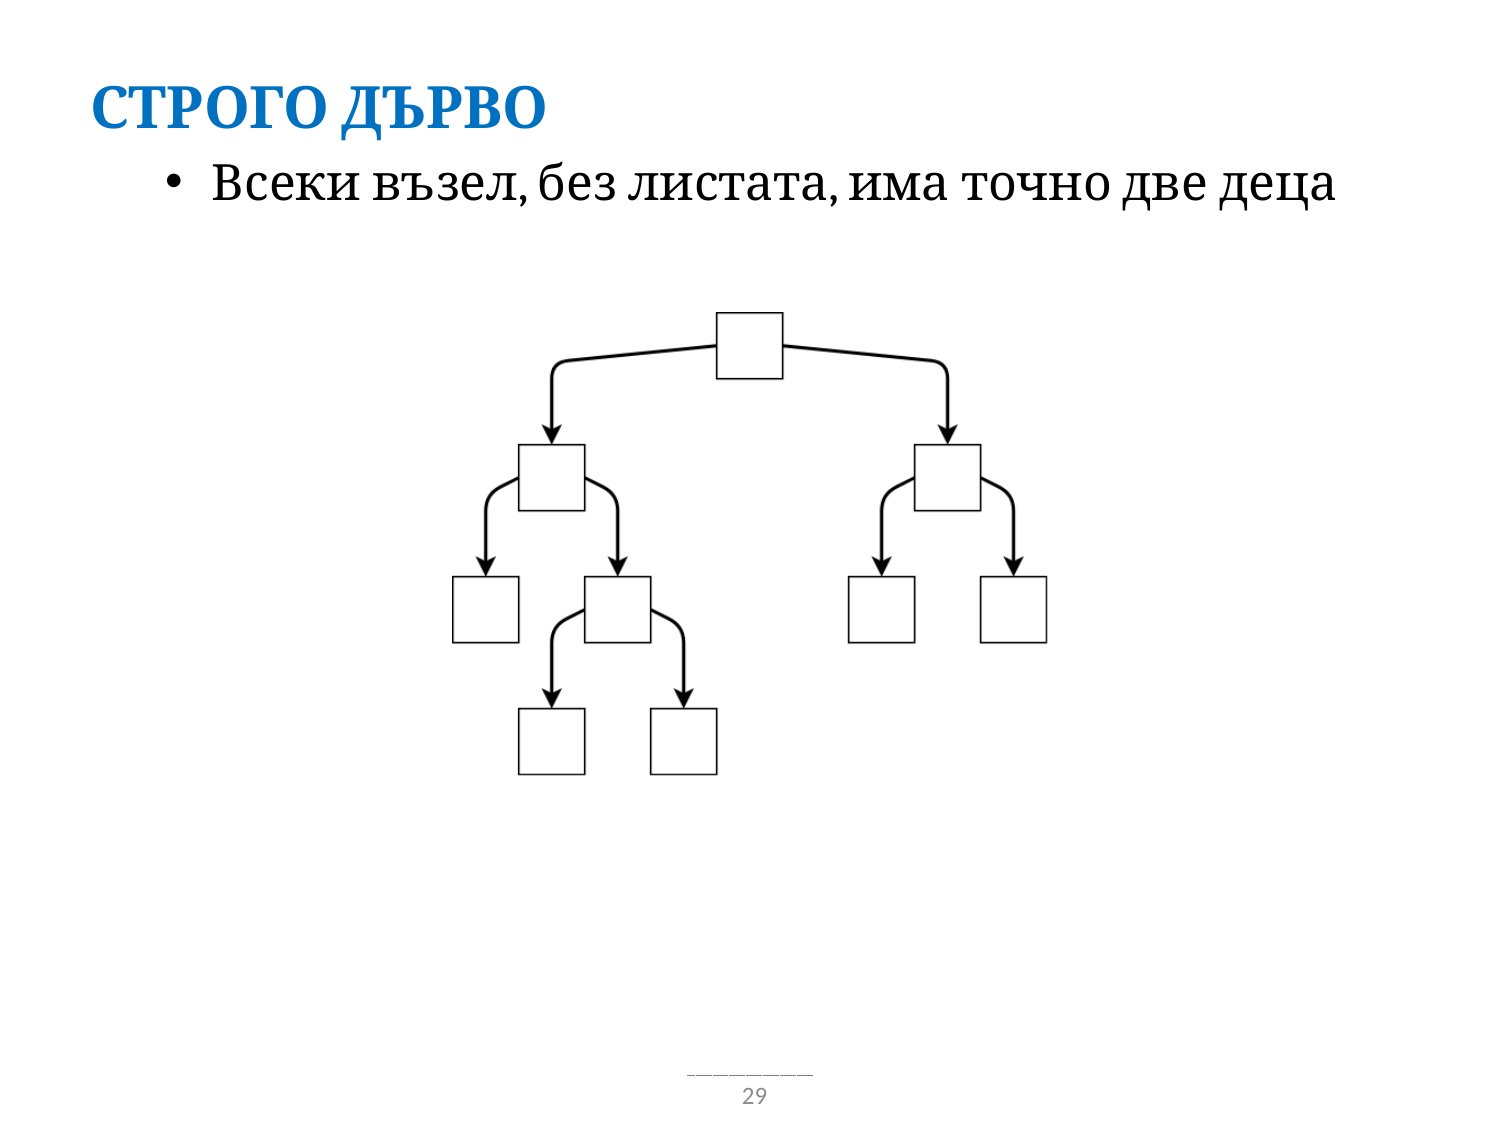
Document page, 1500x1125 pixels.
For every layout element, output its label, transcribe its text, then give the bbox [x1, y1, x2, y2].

slide_number 29 [579, 1065, 930, 1125]
picture [452, 312, 1048, 776]
list Строго дърво Всеки възел, без листата, има точно две деца [75, 62, 1450, 1063]
